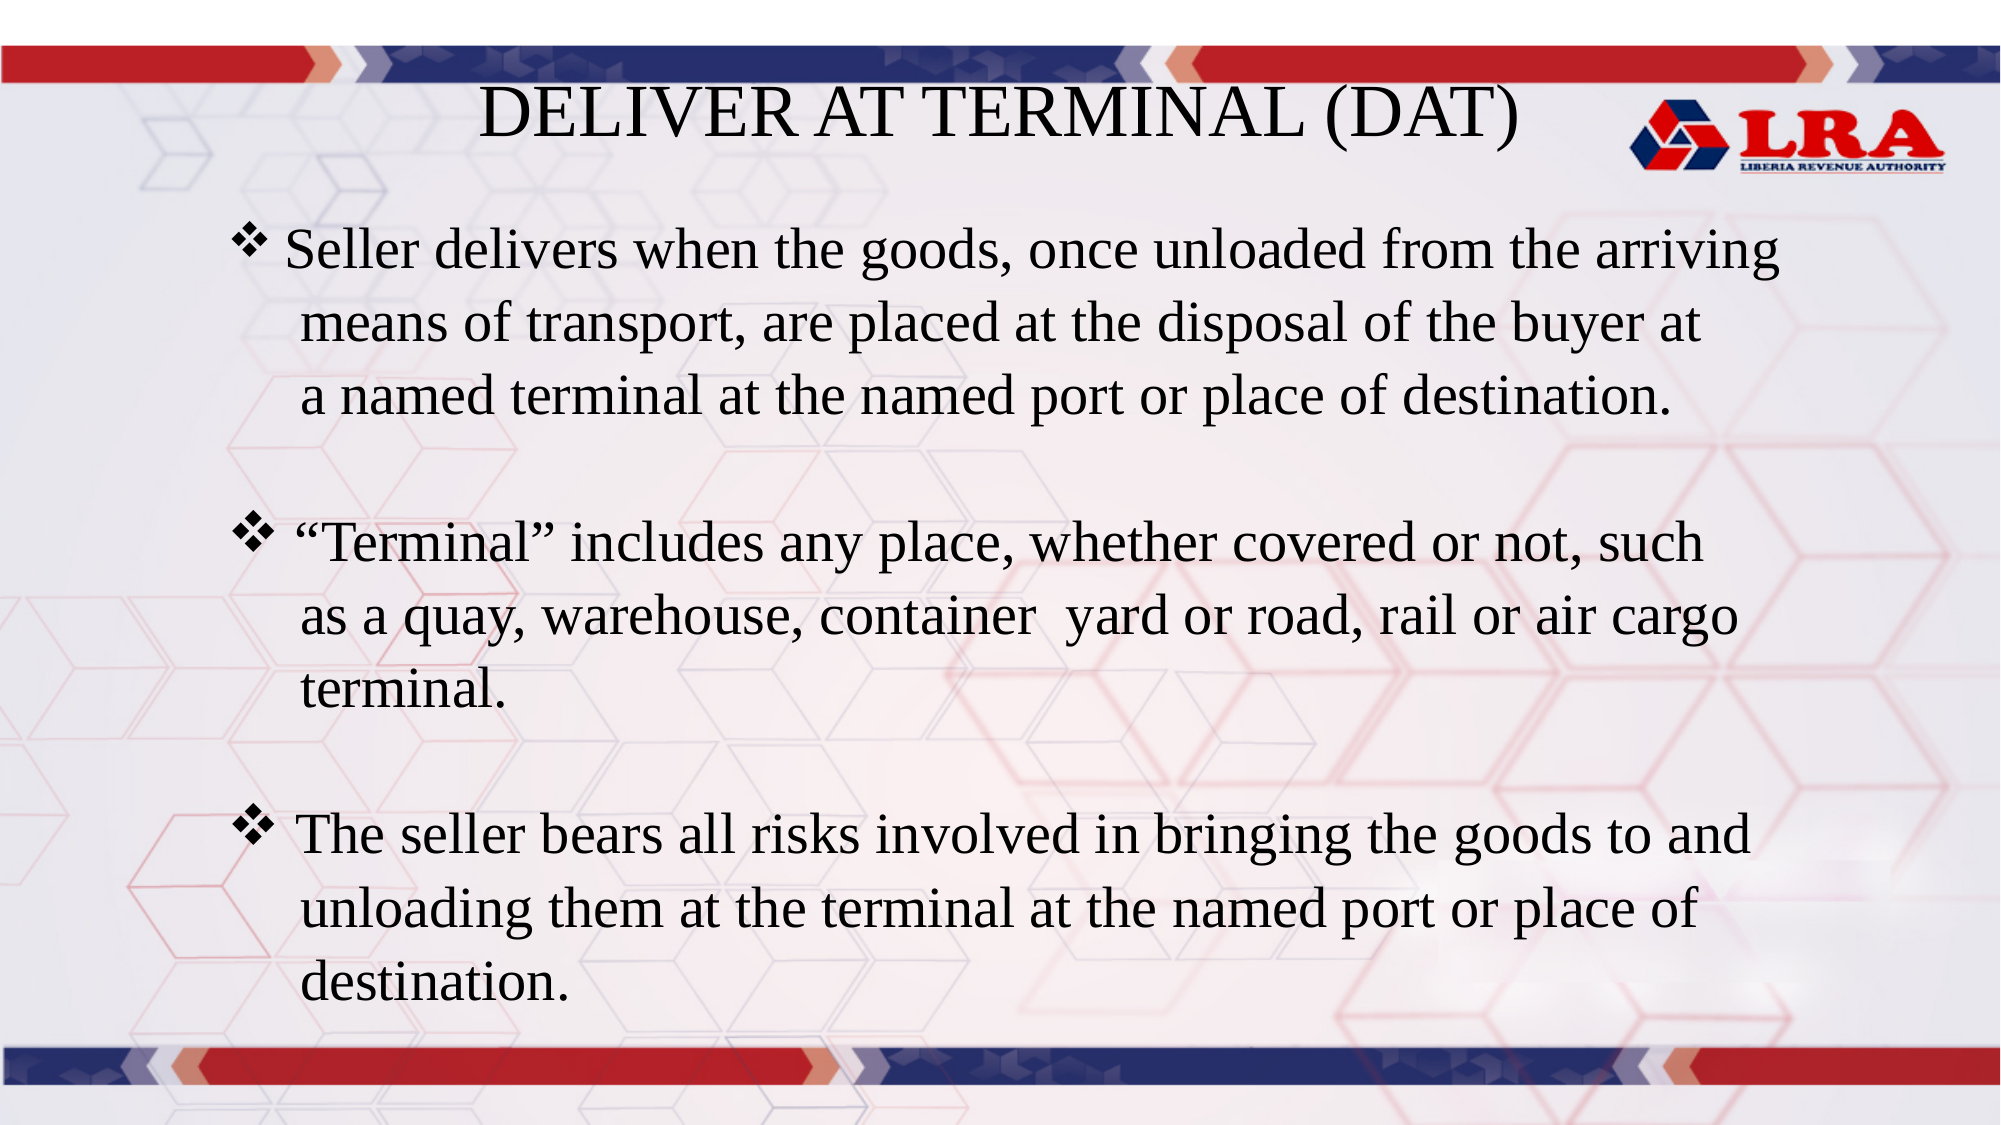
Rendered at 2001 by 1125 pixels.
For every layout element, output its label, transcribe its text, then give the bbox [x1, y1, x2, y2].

title DELIVER AT TERMINAL (DAT) [137, 59, 1863, 165]
list Seller delivers when the goods, once unloaded from the arriving means of transport, are placed at the disposal of the buyer at a named terminal at the named port or place of destination. “Terminal” includes any place, whether covered or not, such as a quay, warehouse, container yard or road, rail or air cargo terminal. The seller bears all risks involved in bringing the goods to and unloading them at the terminal at the named port or place of destination. [137, 210, 1863, 1058]
picture [0, 0, 2001, 1125]
